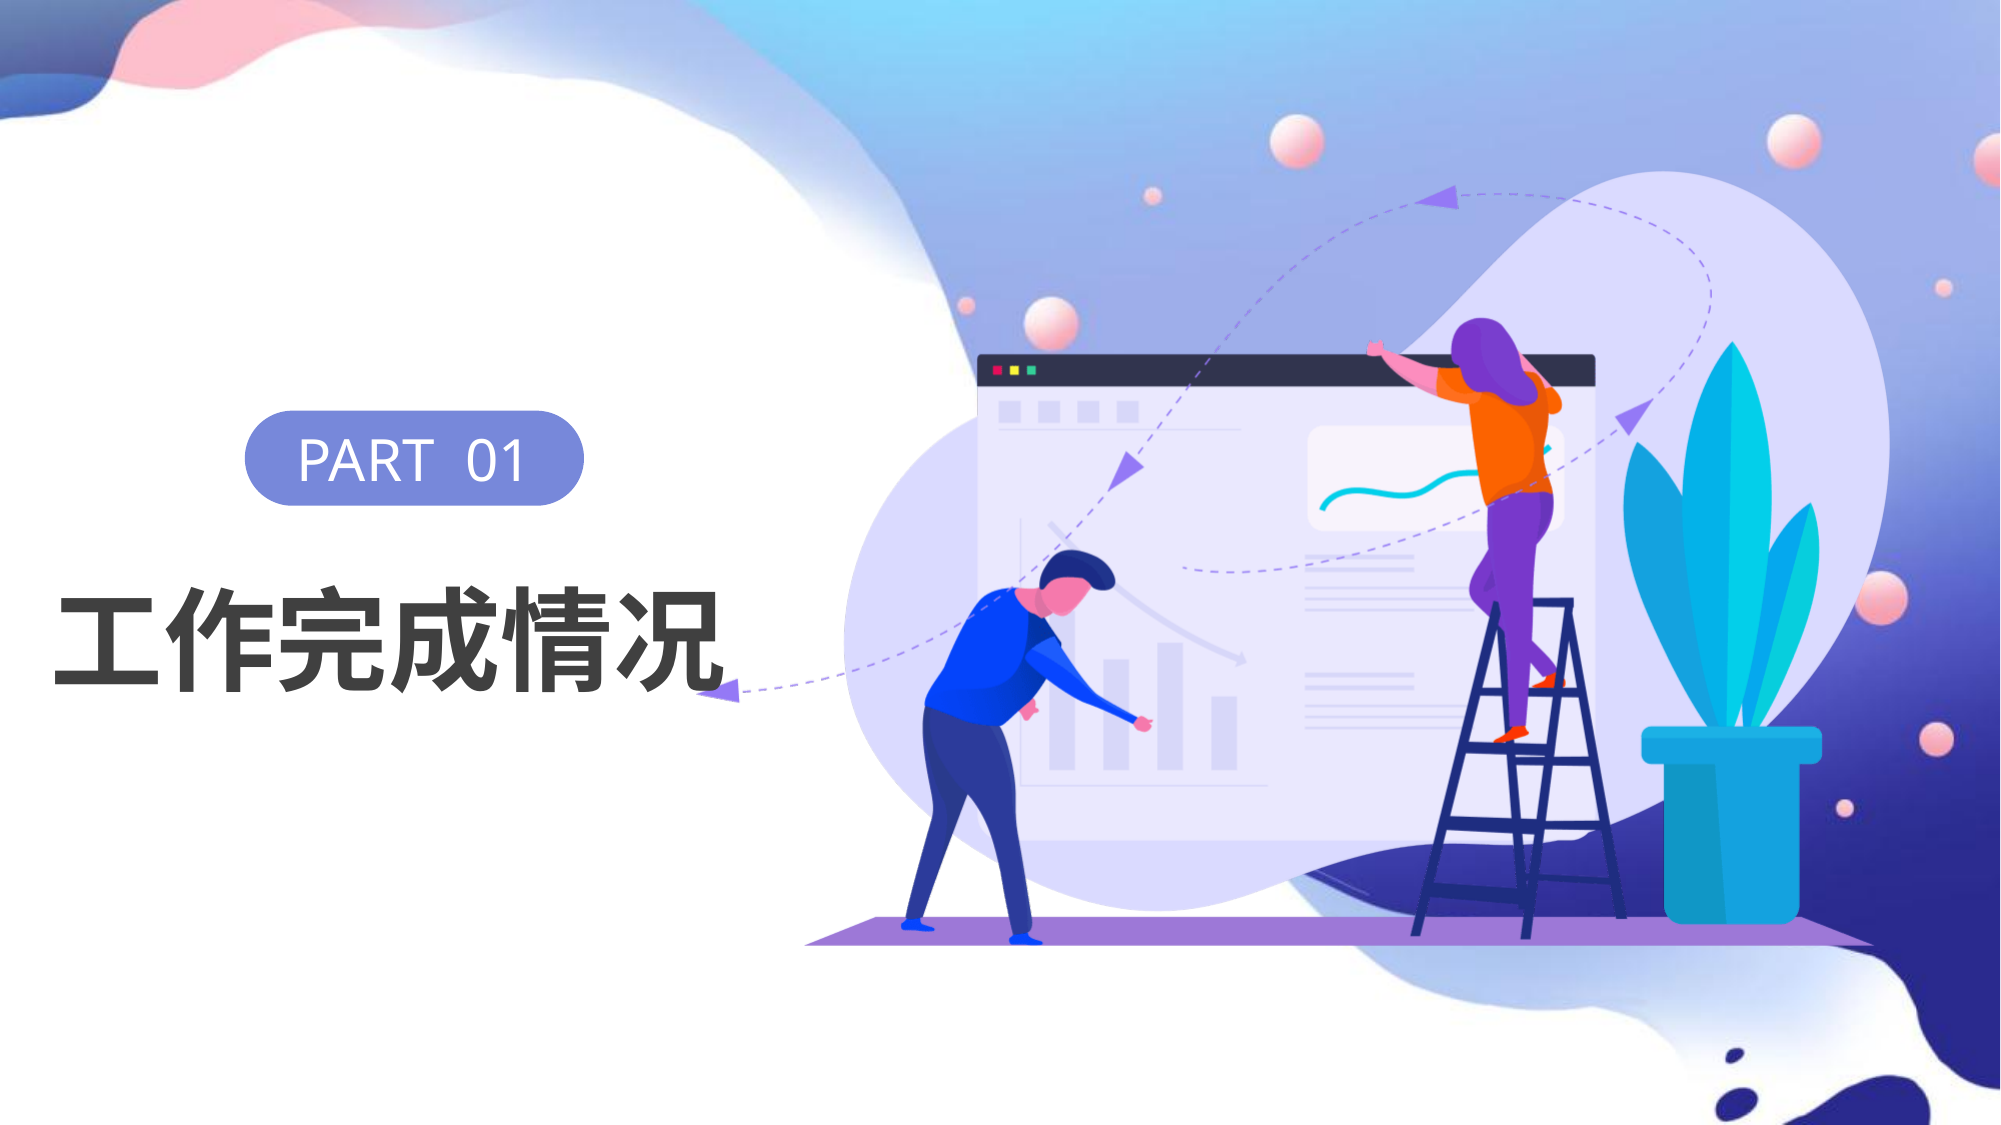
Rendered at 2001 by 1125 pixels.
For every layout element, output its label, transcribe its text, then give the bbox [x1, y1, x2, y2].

text_box 工作完成情况 [35, 562, 668, 713]
text_box PART 01 [243, 409, 586, 507]
picture [0, 0, 2001, 1125]
